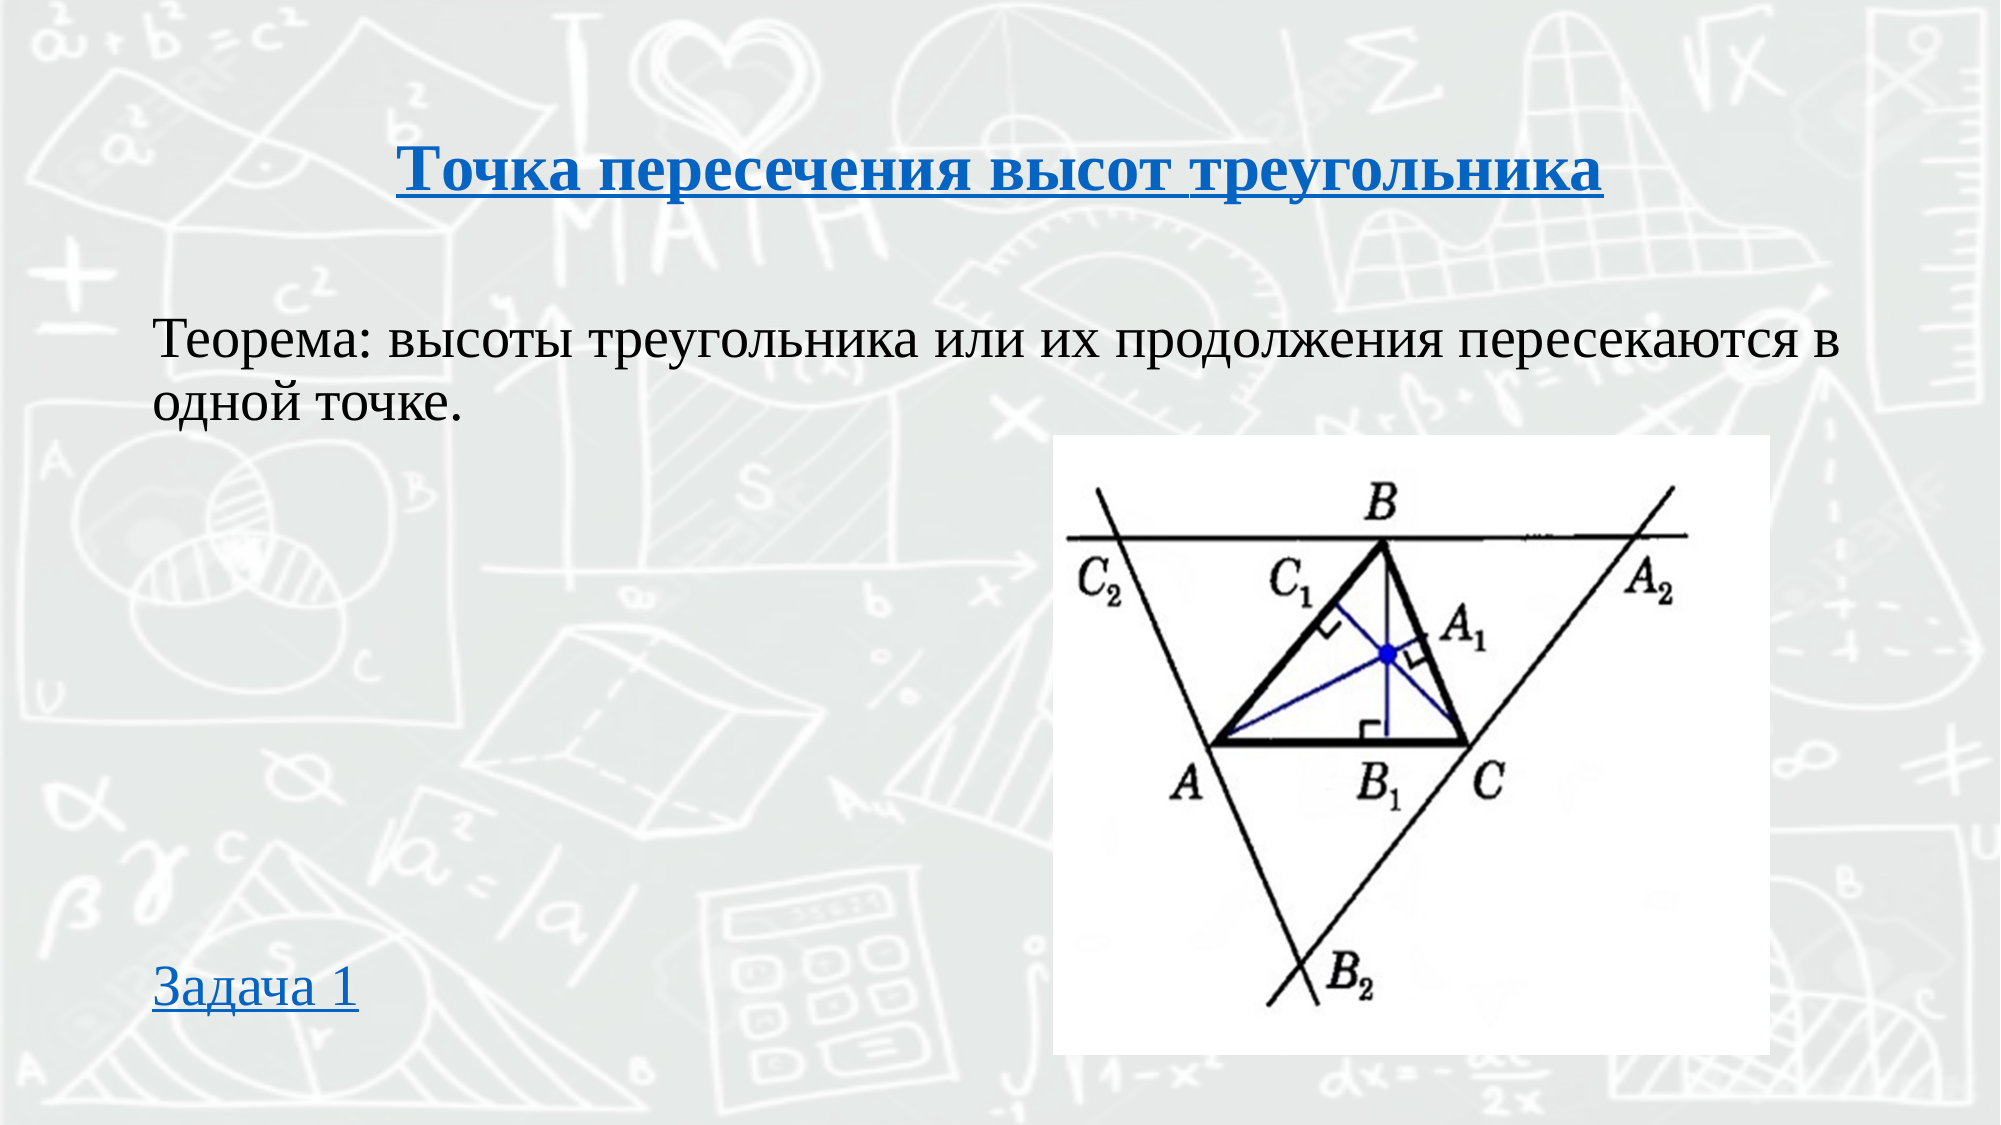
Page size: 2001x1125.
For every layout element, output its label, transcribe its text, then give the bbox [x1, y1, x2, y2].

title Точка пересечения высот треугольника [137, 59, 1863, 278]
list Теорема: высоты треугольника или их продолжения пересекаются в одной точке. Задача 1 [137, 299, 1863, 1055]
picture [1053, 435, 1770, 1055]
